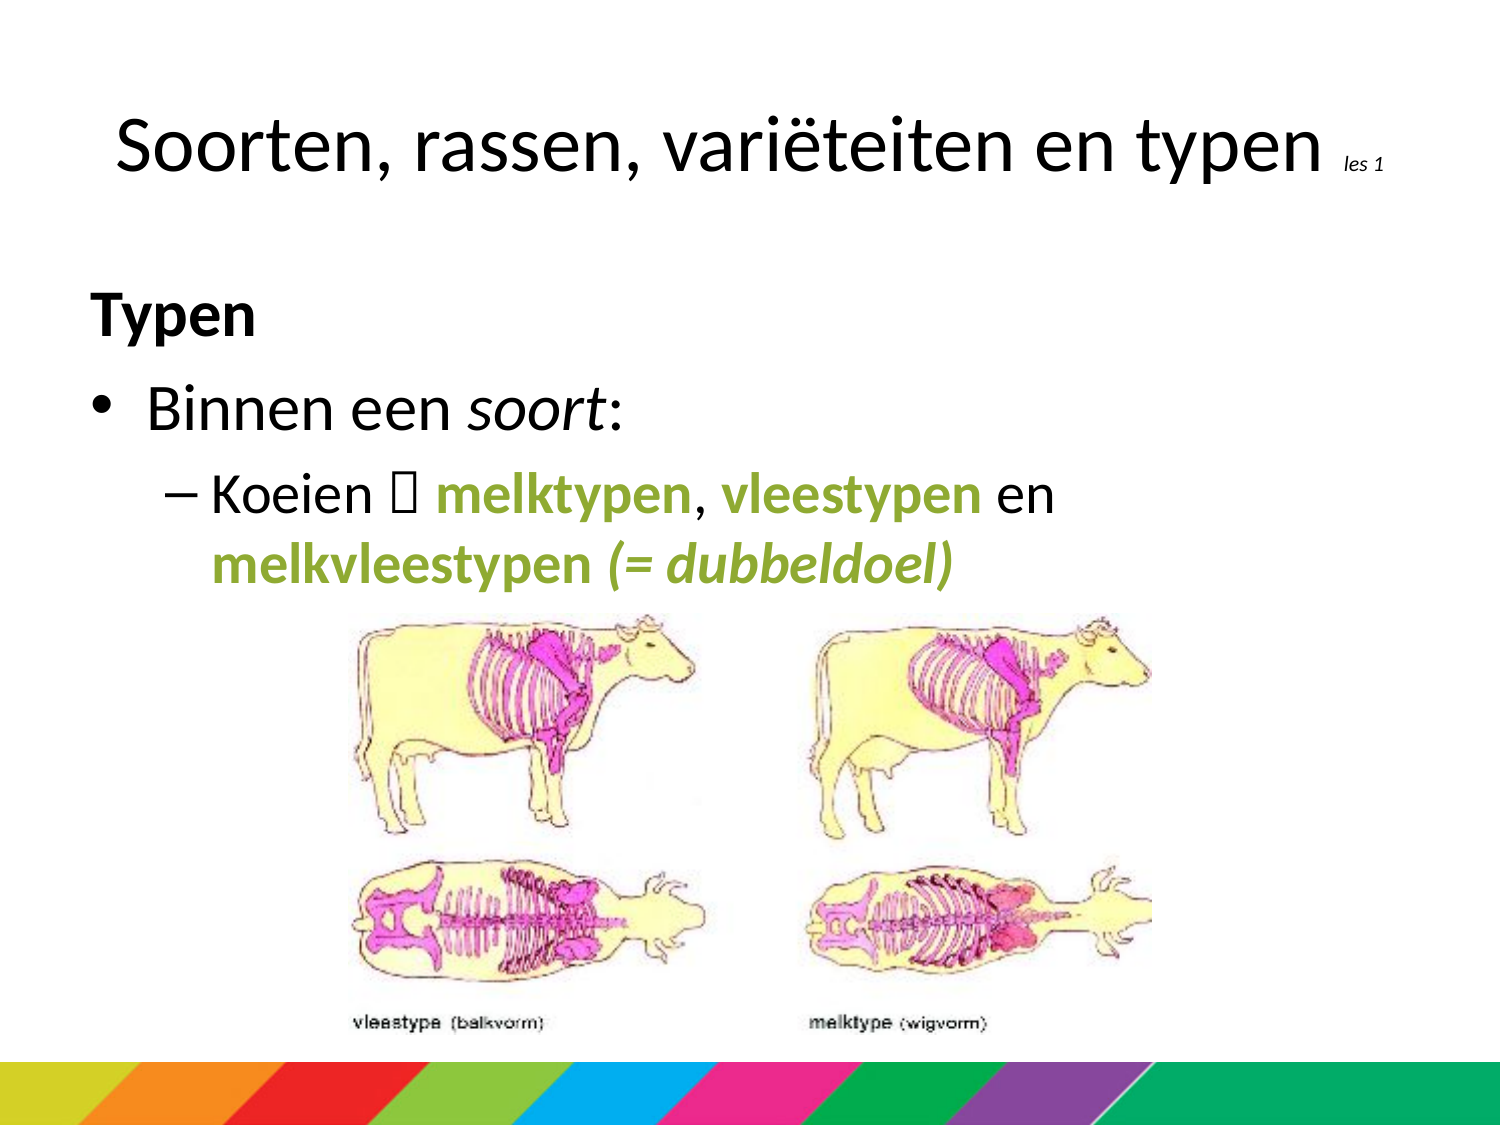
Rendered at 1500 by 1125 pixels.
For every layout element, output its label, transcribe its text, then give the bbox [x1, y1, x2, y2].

picture [656, 1062, 1500, 1125]
title Soorten, rassen, variëteiten en typen les 1 [75, 45, 1425, 233]
list Typen Binnen een soort: Koeien  melktypen, vleestypen en melkvleestypen (= dubbeldoel) [75, 262, 1425, 1005]
picture [0, 1062, 574, 1125]
picture [347, 613, 1152, 1036]
